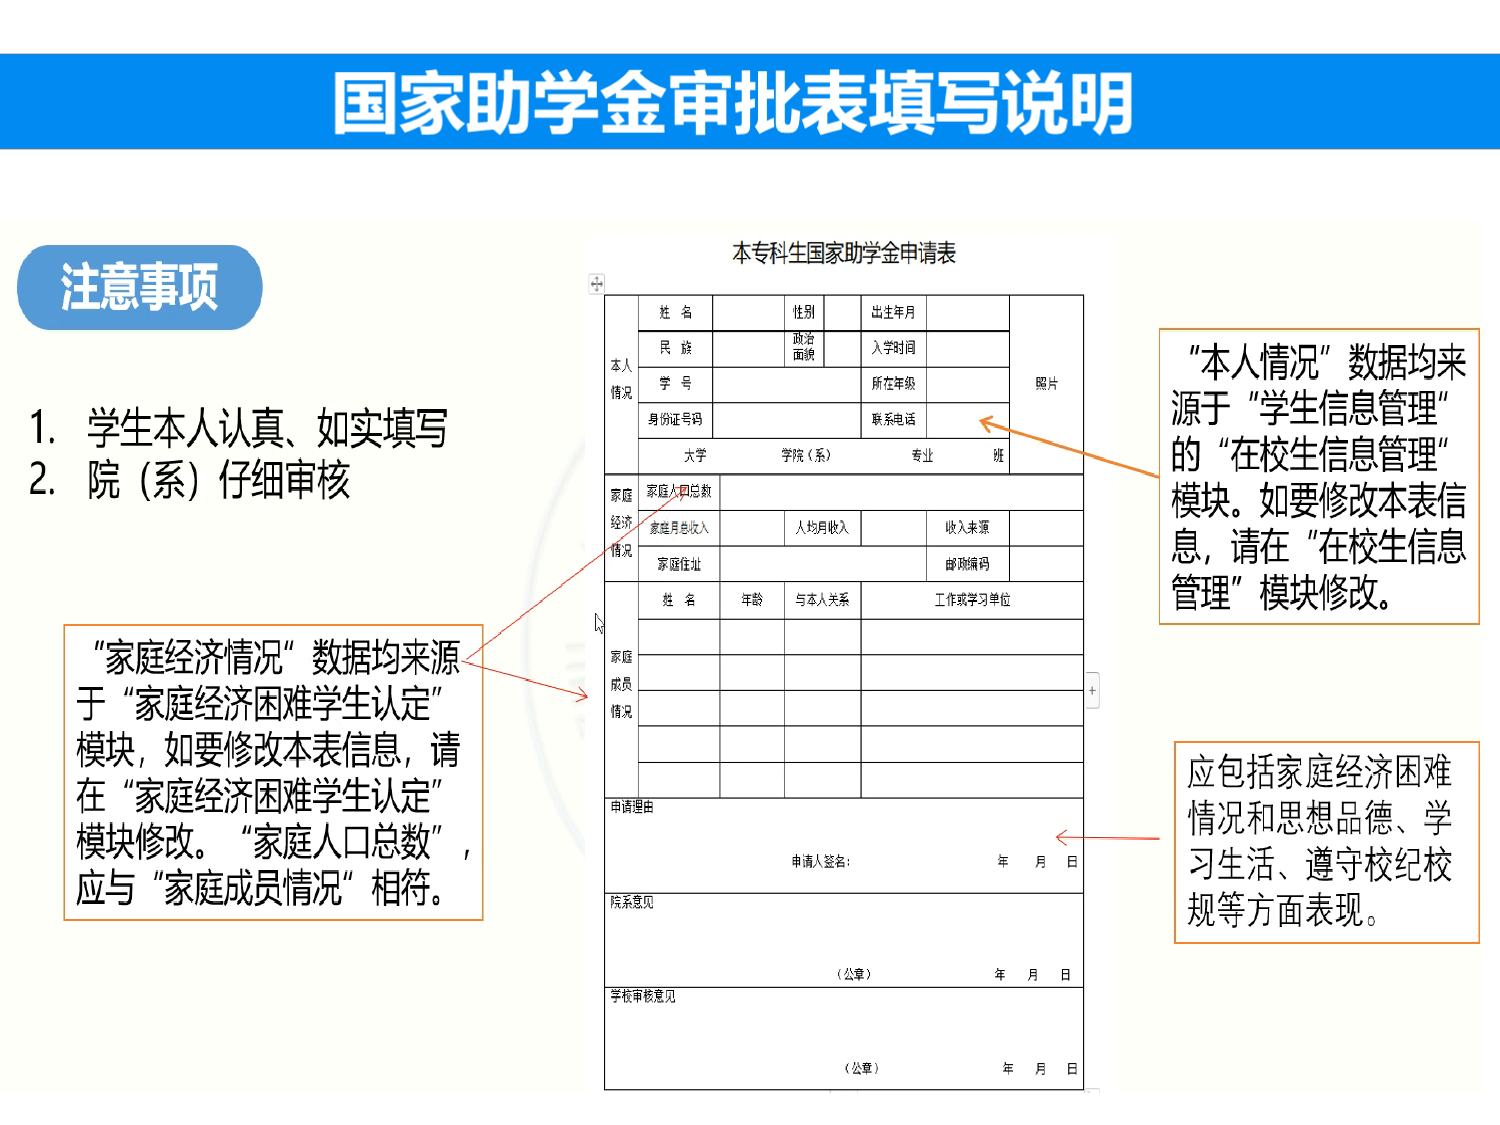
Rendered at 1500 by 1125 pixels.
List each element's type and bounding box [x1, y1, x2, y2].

picture [0, 221, 1483, 1093]
picture [0, 41, 1500, 183]
